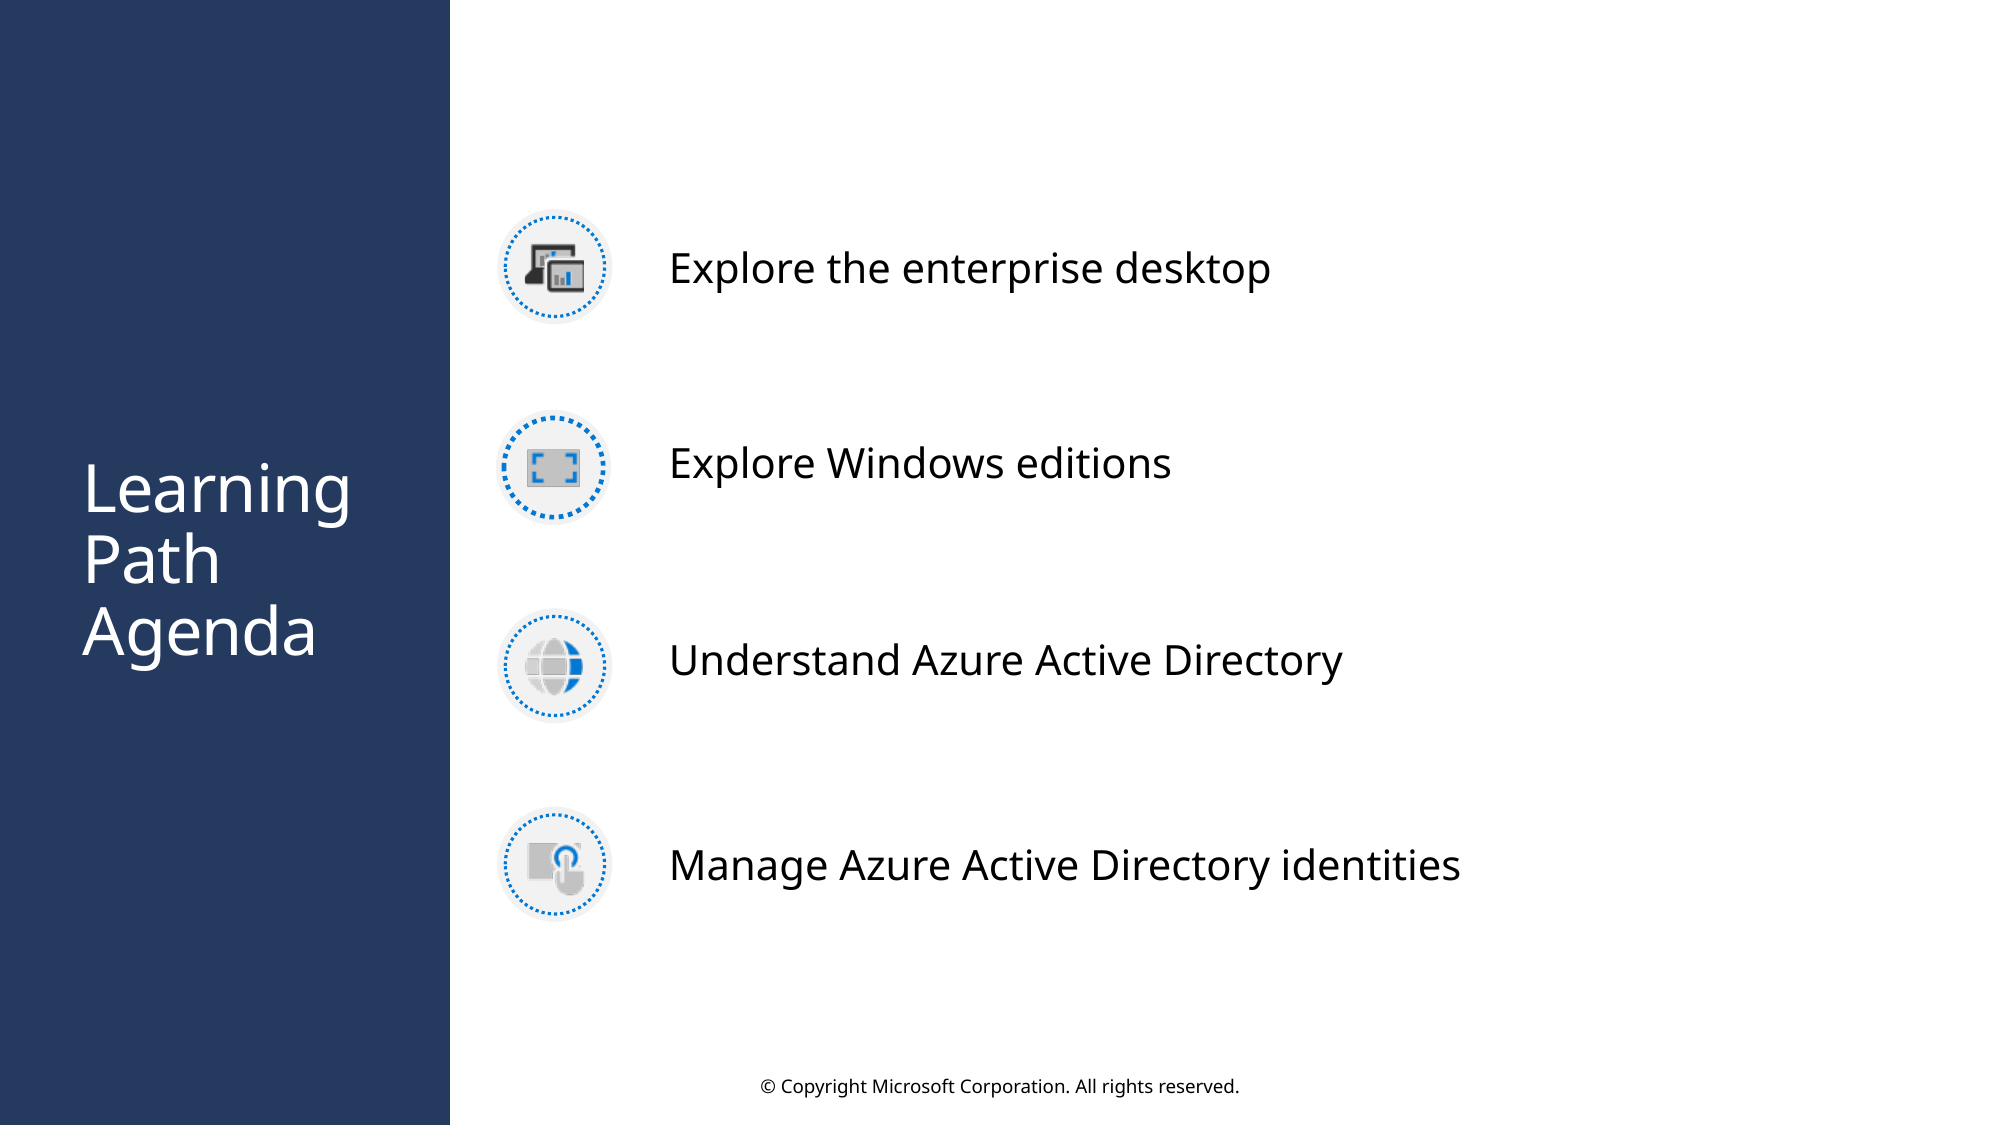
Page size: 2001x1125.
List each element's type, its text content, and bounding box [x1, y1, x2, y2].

list Understand Azure Active Directory [669, 565, 1932, 763]
list Explore the enterprise desktop [669, 166, 1932, 368]
text_box Explore Windows editions [669, 368, 1932, 565]
list Manage Azure Active Directory identities [669, 763, 1932, 965]
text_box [495, 409, 612, 526]
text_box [496, 806, 613, 923]
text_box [496, 607, 613, 724]
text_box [496, 208, 613, 325]
title Learning Path Agenda [68, 506, 391, 619]
